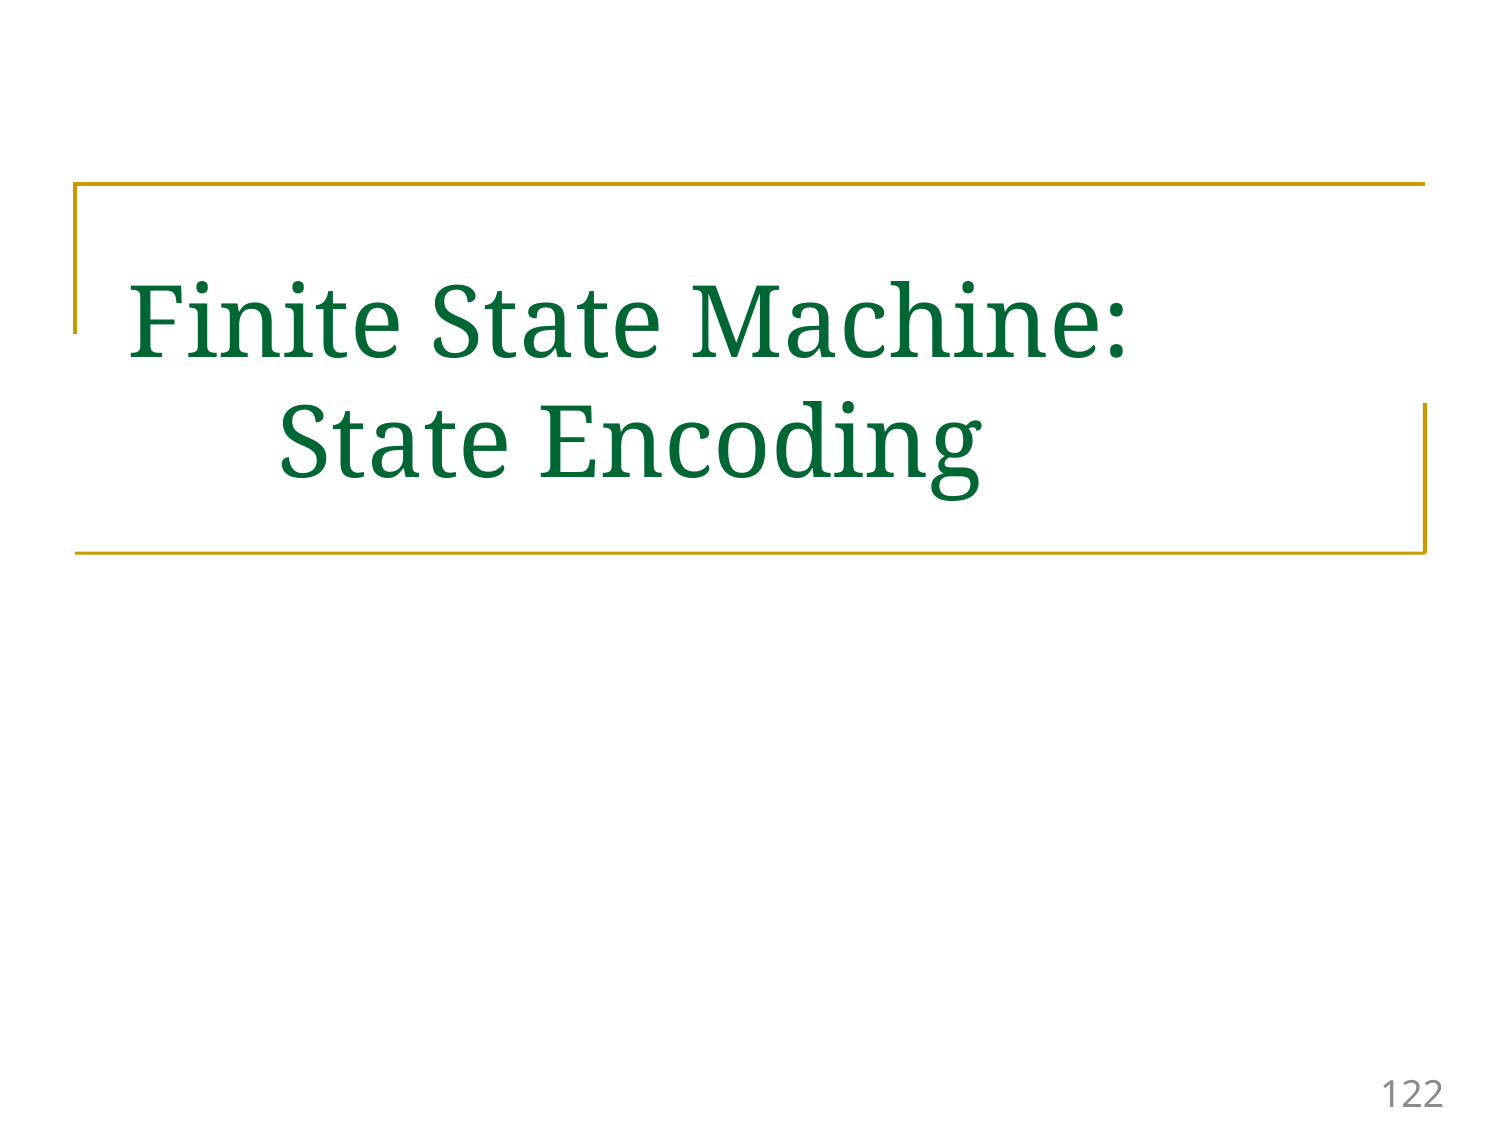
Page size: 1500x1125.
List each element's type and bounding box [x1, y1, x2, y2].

slide_number [1121, 1066, 1460, 1125]
title [112, 249, 1413, 538]
